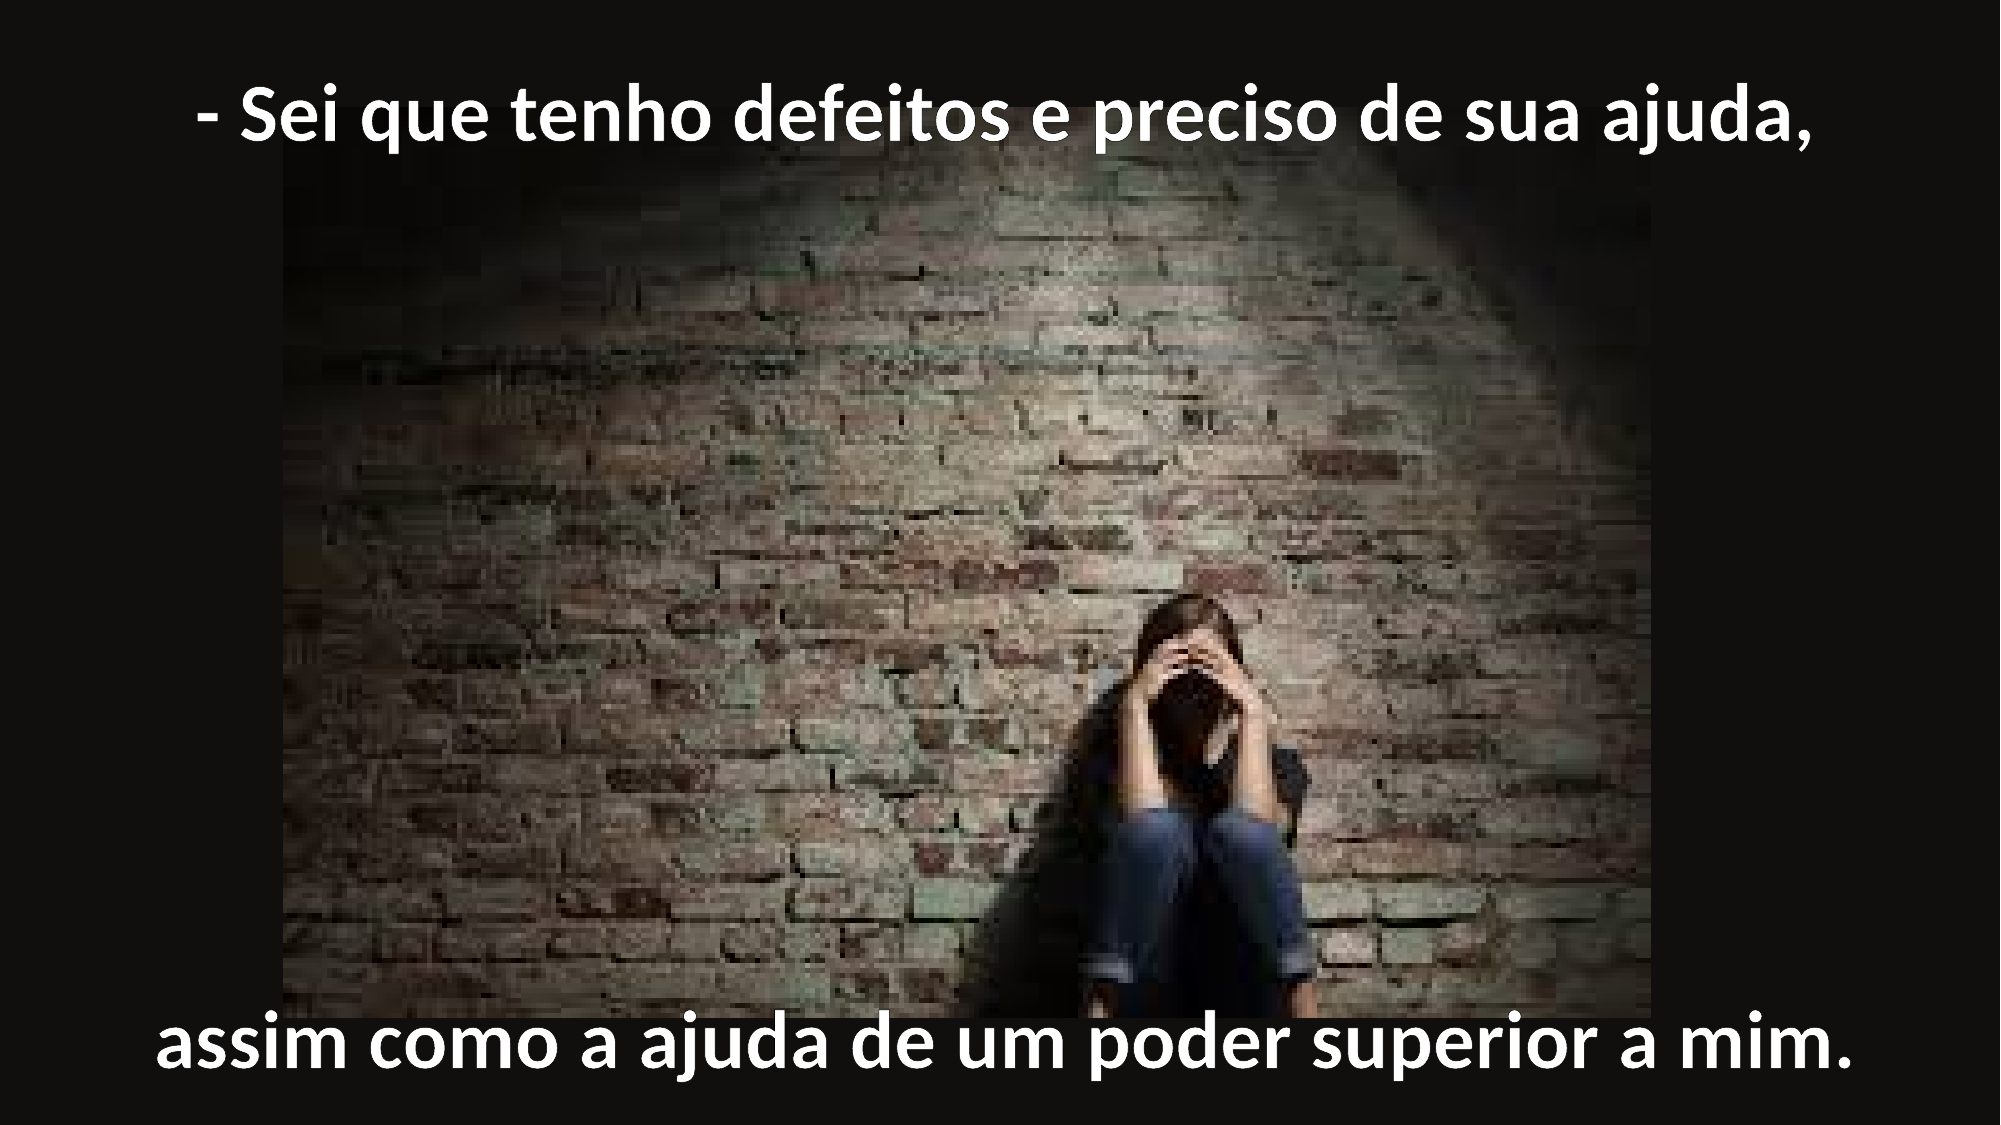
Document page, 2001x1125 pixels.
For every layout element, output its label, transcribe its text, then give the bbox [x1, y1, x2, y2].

text_box - Sei que tenho defeitos e preciso de sua ajuda, [11, 50, 2000, 165]
text_box assim como a ajuda de um poder superior a mim. [11, 977, 2000, 1093]
picture [283, 107, 1651, 1018]
